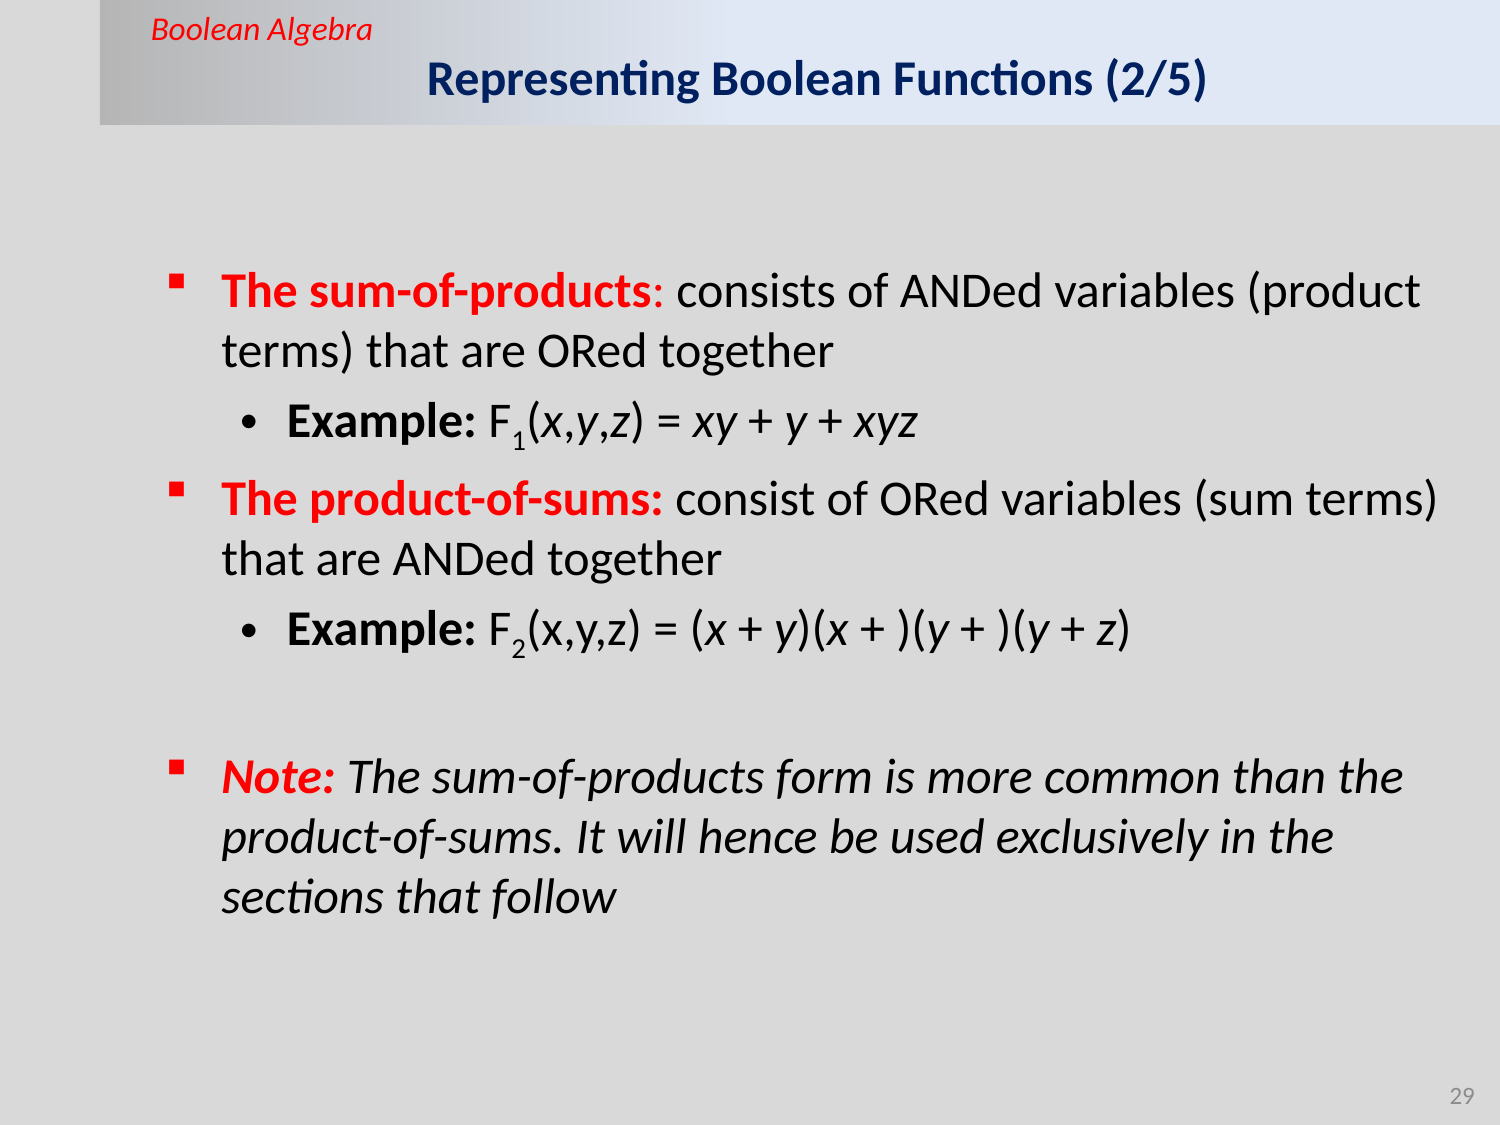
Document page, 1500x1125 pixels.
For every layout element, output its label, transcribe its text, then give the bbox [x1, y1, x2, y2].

title Representing Boolean Functions (2/5) [135, 37, 1500, 113]
list Boolean Algebra [135, 0, 625, 50]
